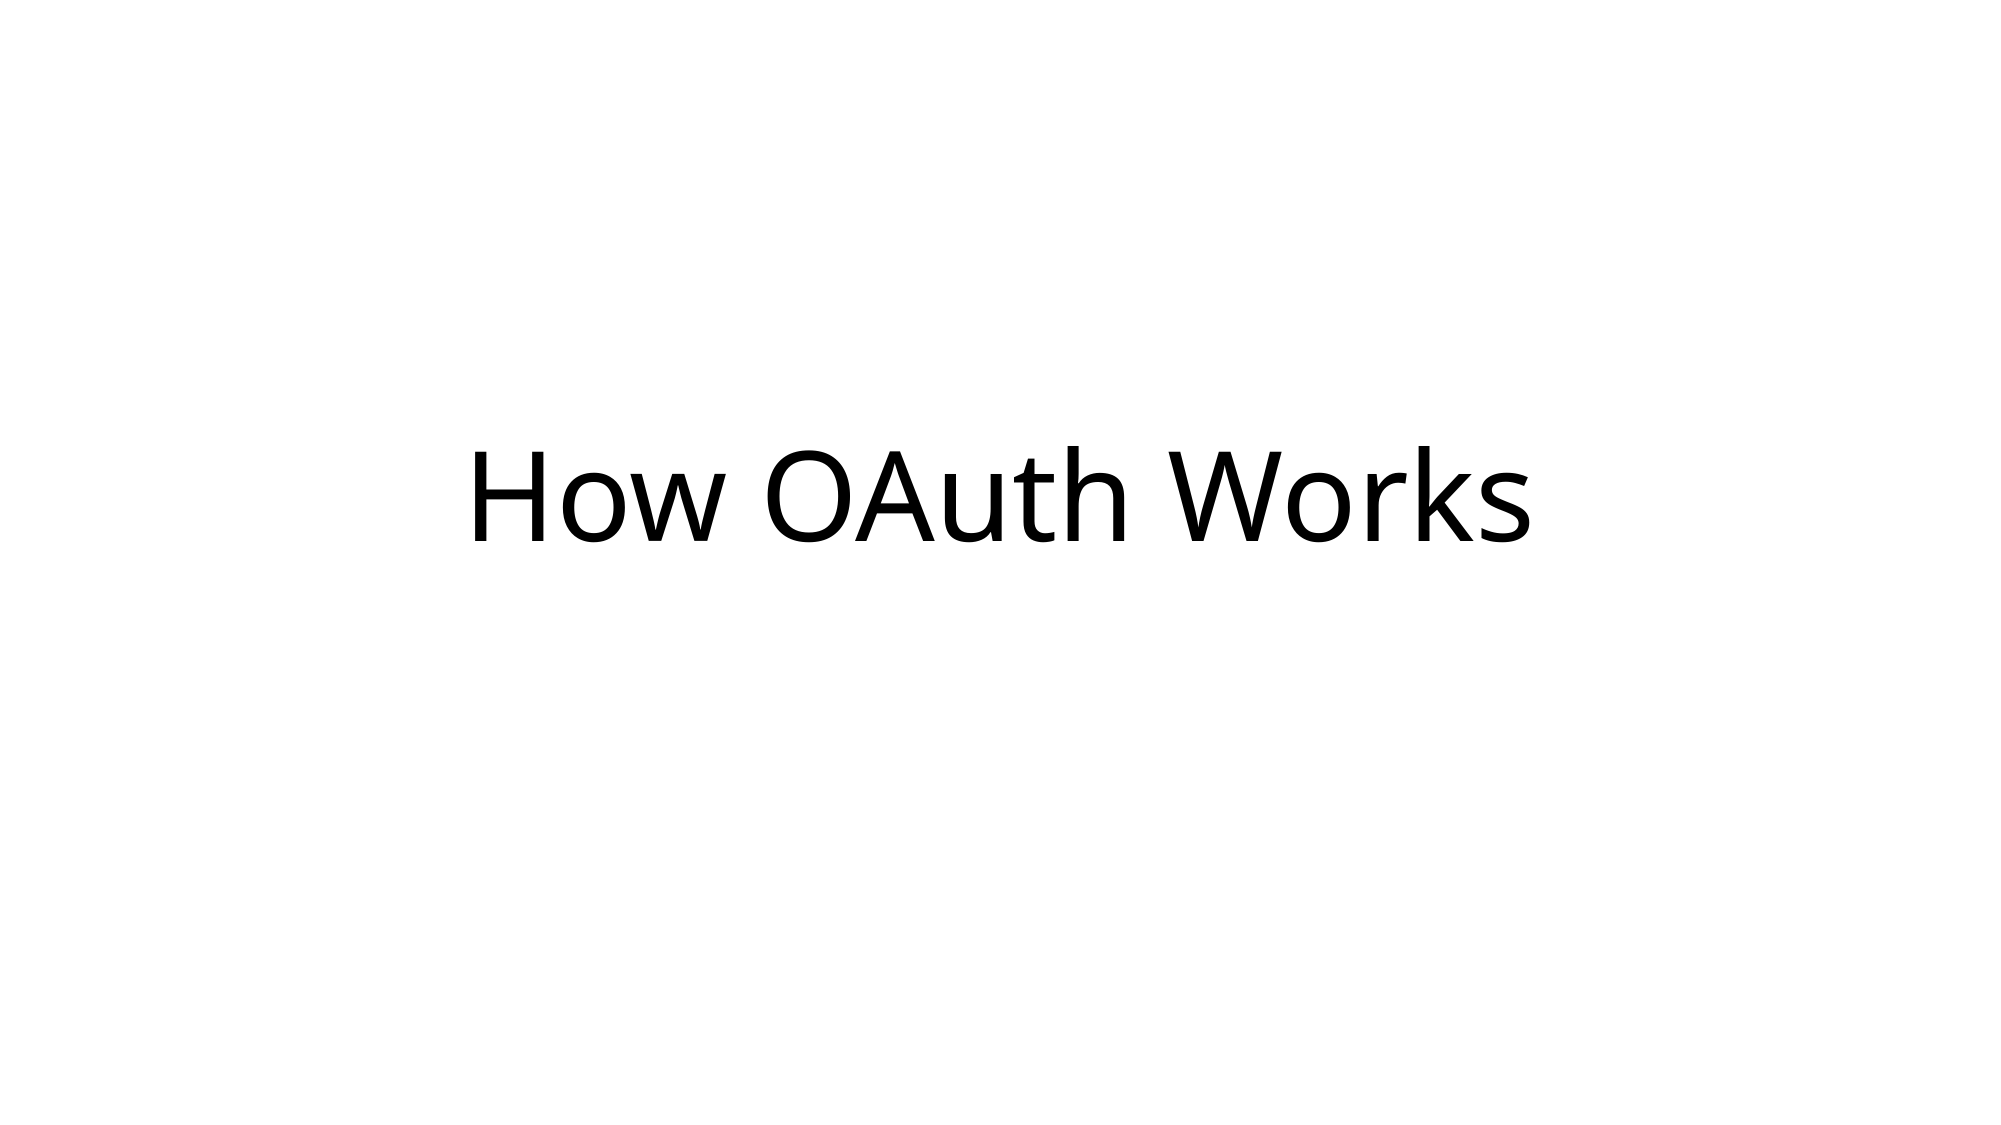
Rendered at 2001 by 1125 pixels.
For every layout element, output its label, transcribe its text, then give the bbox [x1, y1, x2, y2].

title How OAuth Works [249, 184, 1750, 576]
